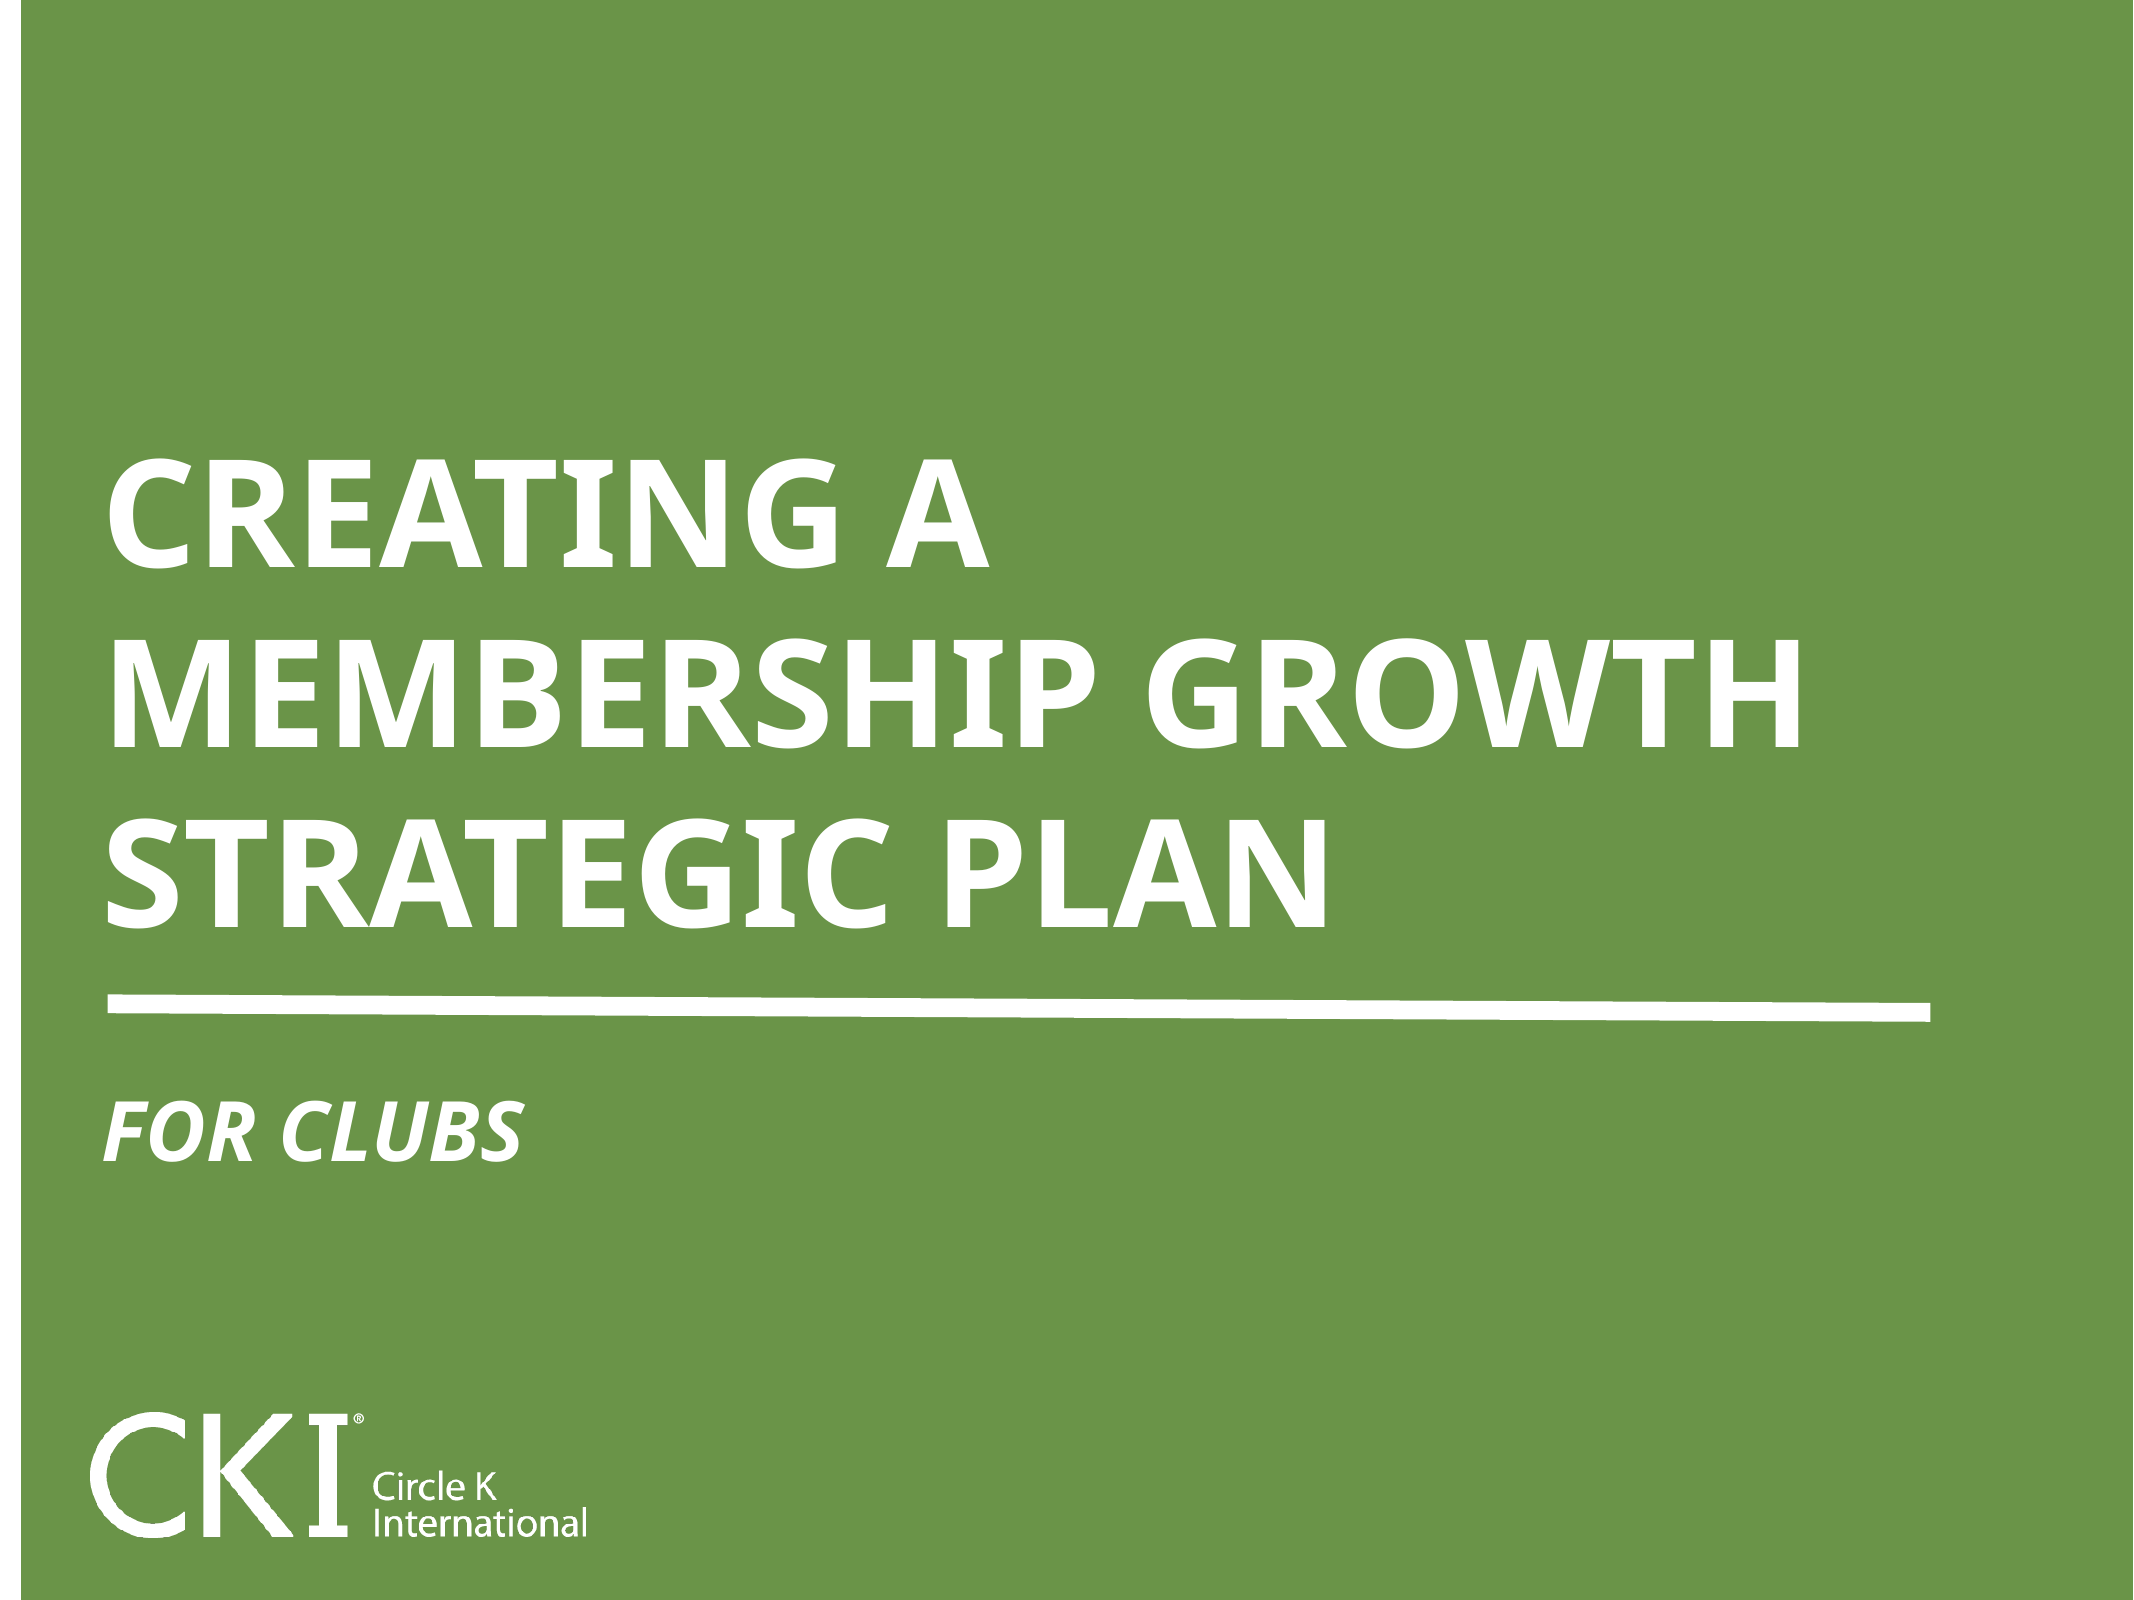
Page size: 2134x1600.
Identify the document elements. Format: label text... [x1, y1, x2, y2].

list CREATING A MEMBERSHIP GROWTH STRATEGIC PLAN [92, 557, 2118, 819]
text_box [107, 1003, 1931, 1013]
list FOR CLUBS [92, 1038, 1962, 1218]
picture [90, 1412, 586, 1538]
